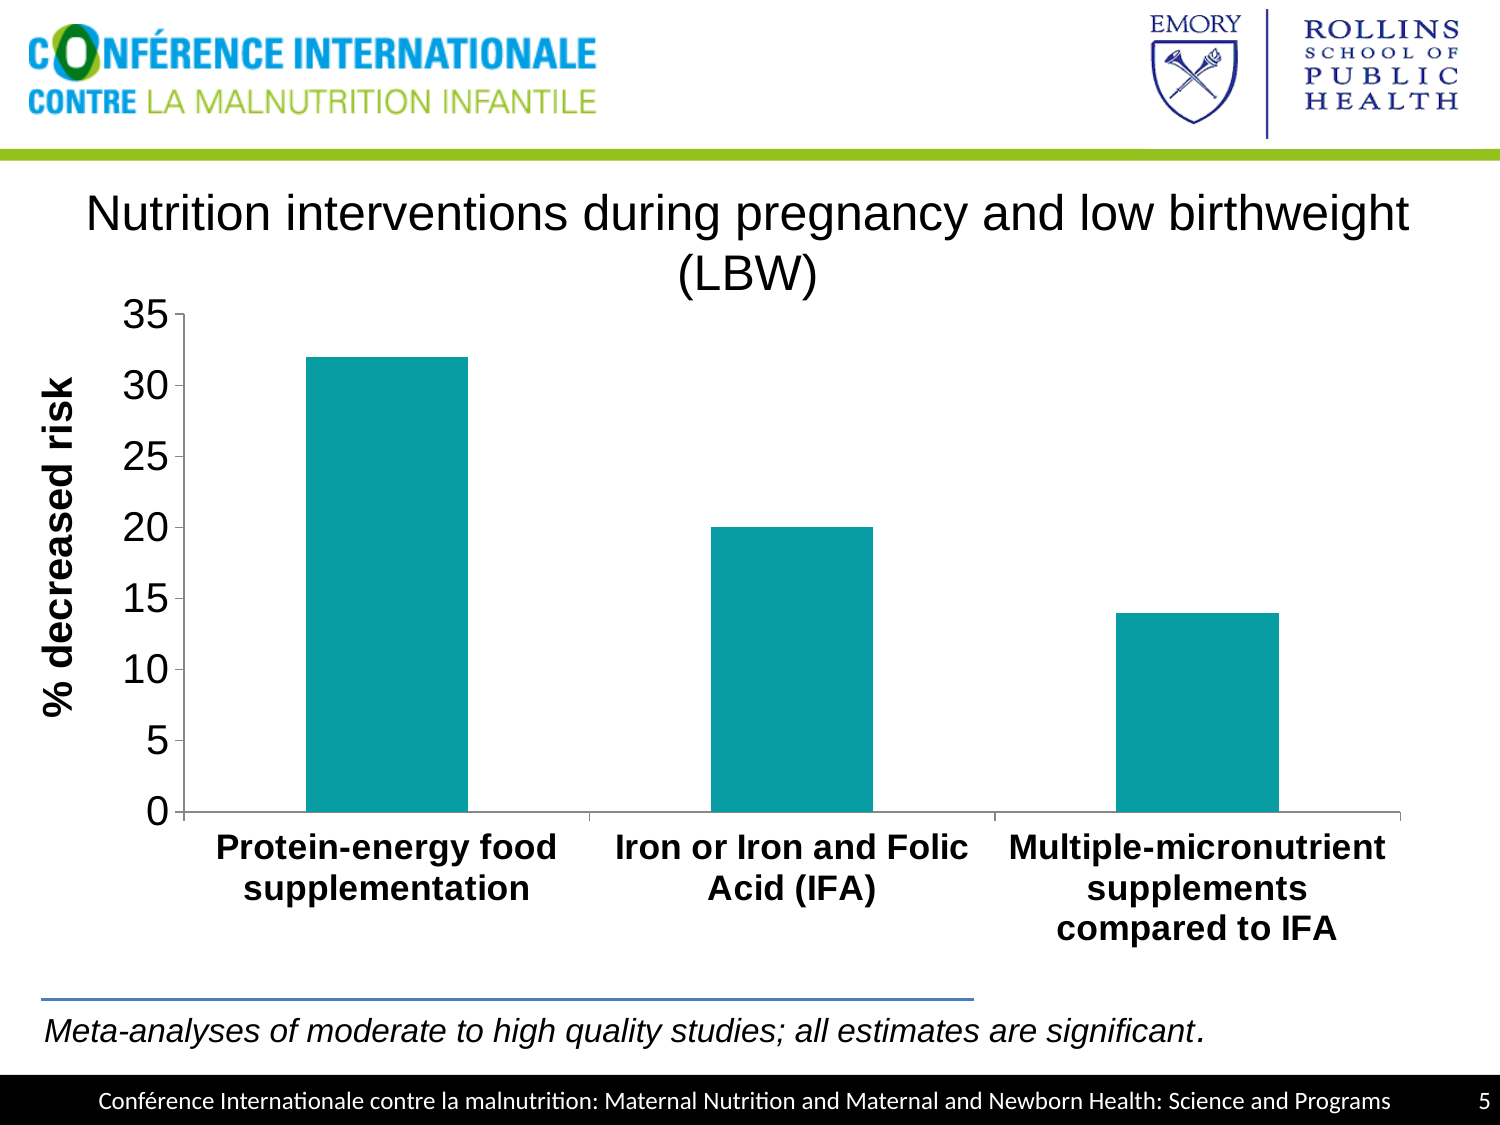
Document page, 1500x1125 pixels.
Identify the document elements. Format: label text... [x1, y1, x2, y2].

text_box Nutrition interventions during pregnancy and low birthweight (LBW) [0, 172, 1498, 308]
picture [29, 24, 597, 115]
text_box [0, 147, 1500, 163]
text_box % decreased risk [22, 308, 83, 787]
footer Conférence Internationale contre la malnutrition: Maternal Nutrition and Maternal and Newborn Health: Science and Programs [0, 1069, 1499, 1125]
picture [1144, 0, 1483, 150]
text_box Meta-analyses of moderate to high quality studies; all estimates are significant. [29, 997, 1424, 1058]
chart [88, 290, 1424, 958]
